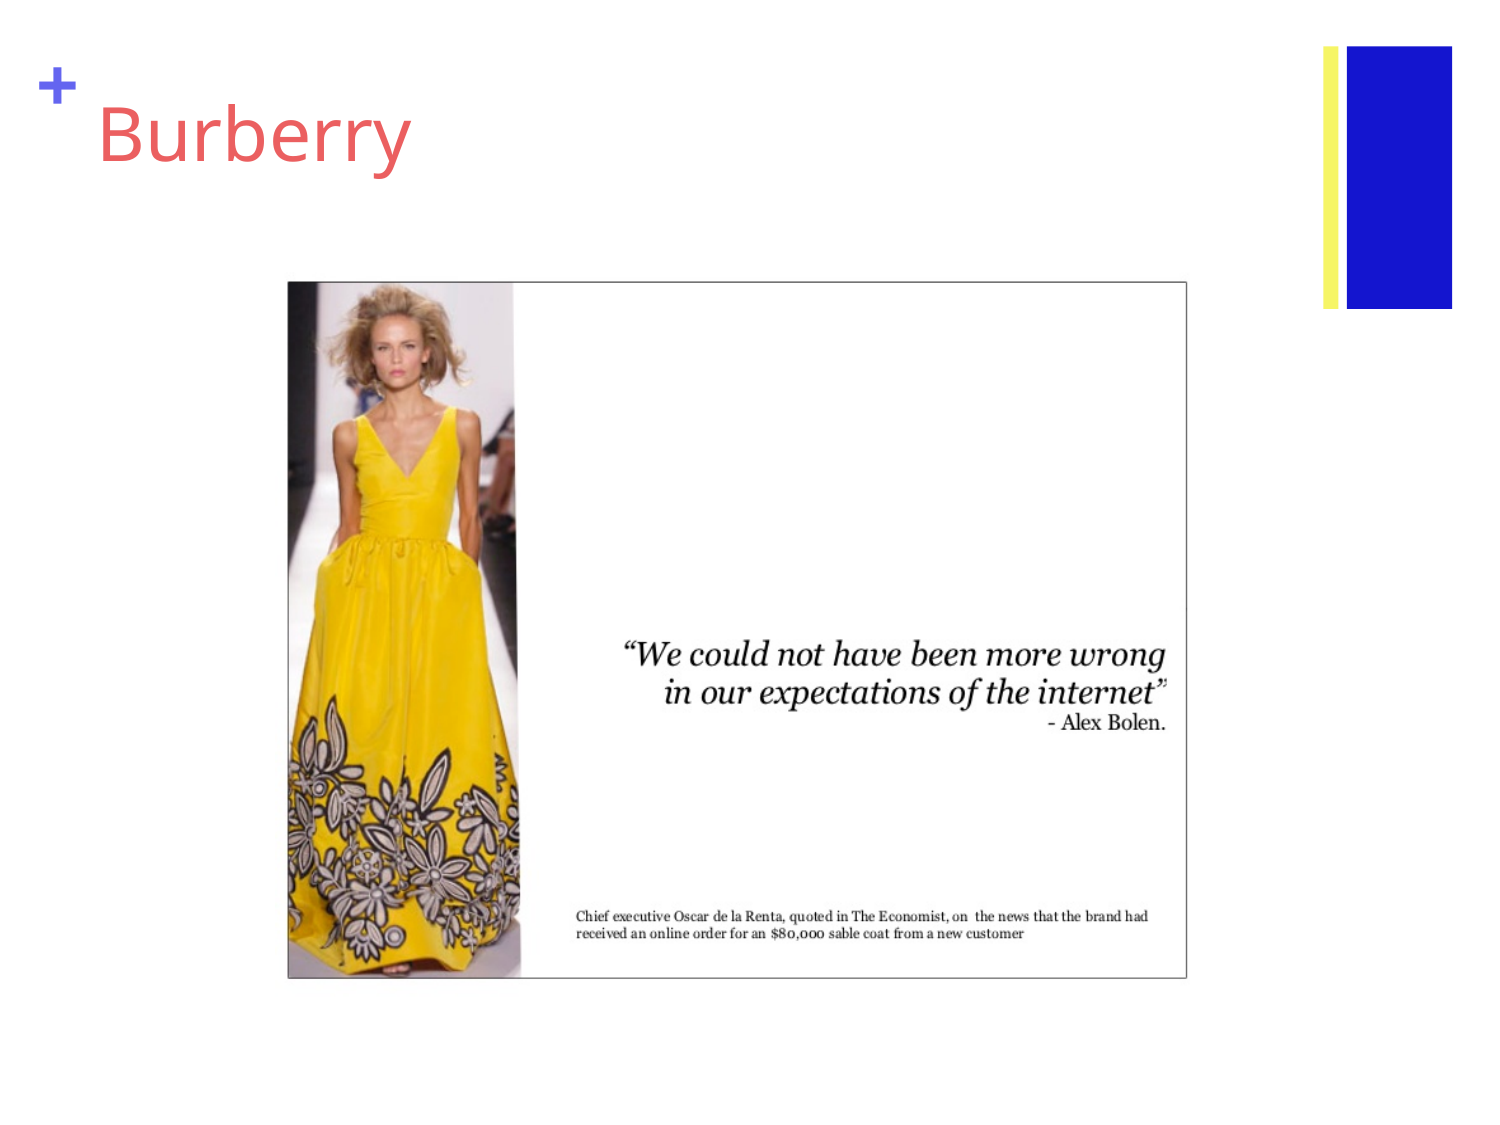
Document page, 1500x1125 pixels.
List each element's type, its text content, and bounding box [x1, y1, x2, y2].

picture [274, 261, 1201, 1001]
title Burberry [81, 79, 1322, 263]
